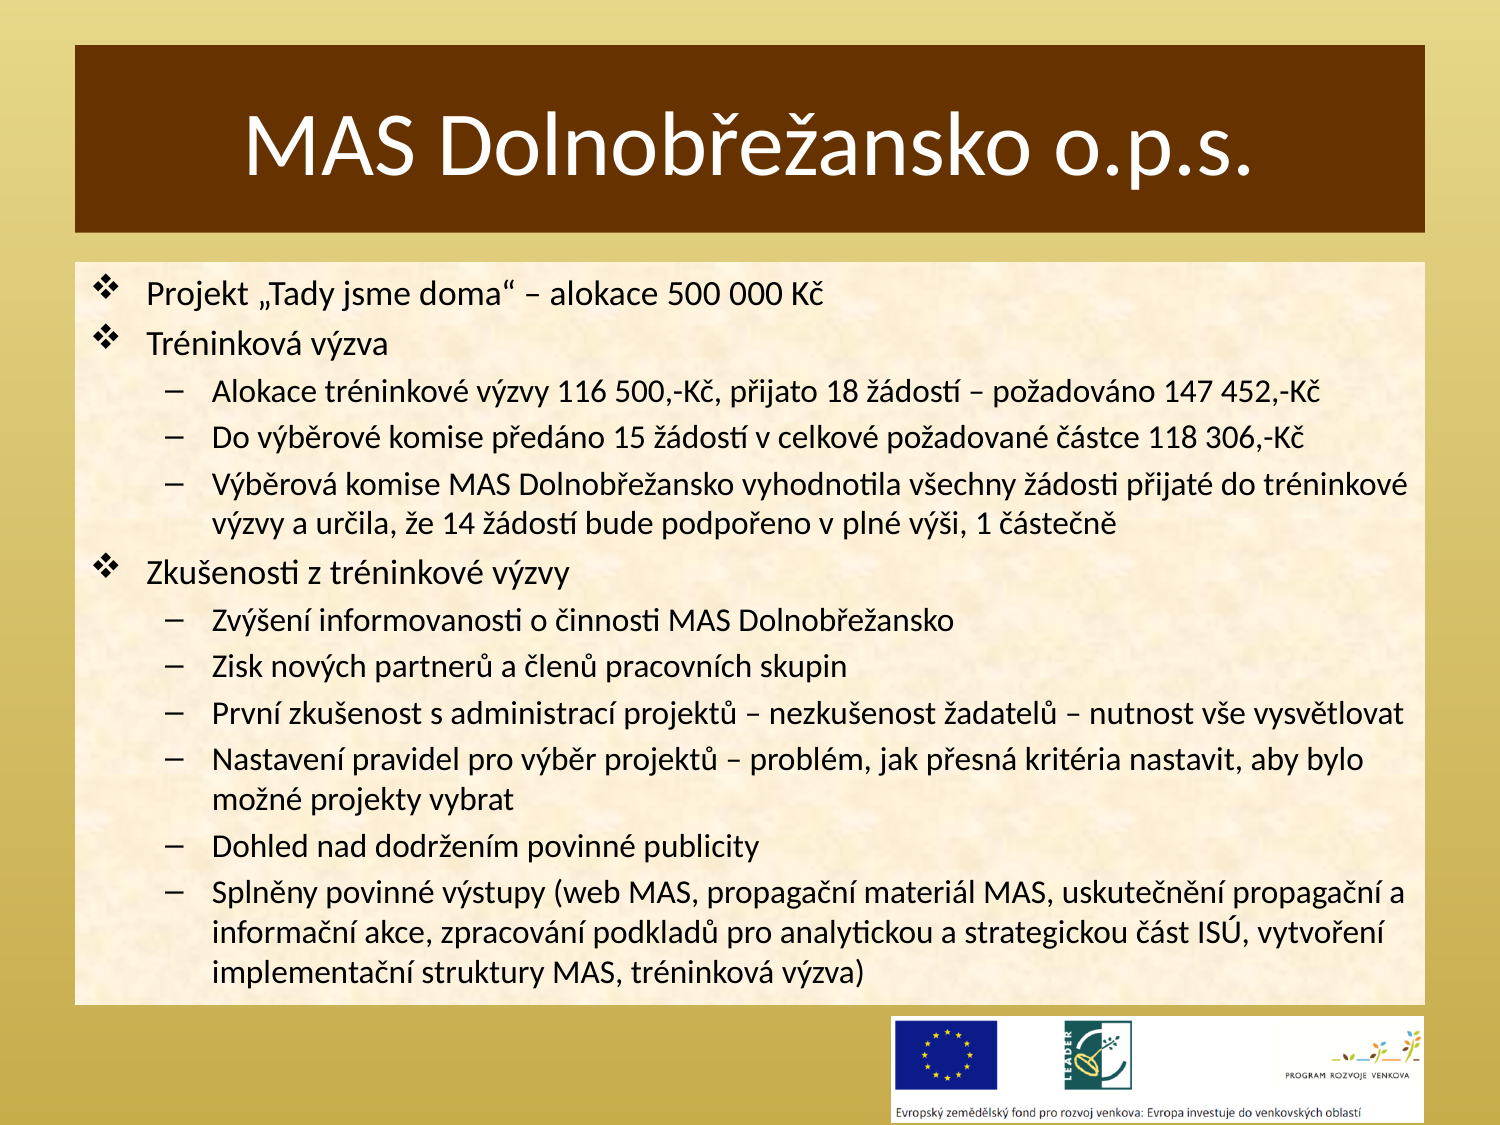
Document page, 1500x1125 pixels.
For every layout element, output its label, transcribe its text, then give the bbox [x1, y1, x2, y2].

list Projekt „Tady jsme doma“ – alokace 500 000 Kč Tréninková výzva Alokace tréninkové výzvy 116 500,-Kč, přijato 18 žádostí – požadováno 147 452,-Kč Do výběrové komise předáno 15 žádostí v celkové požadované částce 118 306,-Kč Výběrová komise MAS Dolnobřežansko vyhodnotila všechny žádosti přijaté do tréninkové výzvy a určila, že 14 žádostí bude podpořeno v plné výši, 1 částečně Zkušenosti z tréninkové výzvy Zvýšení informovanosti o činnosti MAS Dolnobřežansko Zisk nových partnerů a členů pracovních skupin První zkušenost s administrací projektů – nezkušenost žadatelů – nutnost vše vysvětlovat Nastavení pravidel pro výběr projektů – problém, jak přesná kritéria nastavit, aby bylo možné projekty vybrat Dohled nad dodržením povinné publicity Splněny povinné výstupy (web MAS, propagační materiál MAS, uskutečnění propagační a informační akce, zpracování podkladů pro analytickou a strategickou část ISÚ, vytvoření implementační struktury MAS, tréninková výzva) [75, 262, 1425, 1005]
title MAS Dolnobřežansko o.p.s. [75, 45, 1425, 233]
picture [891, 1016, 1424, 1123]
